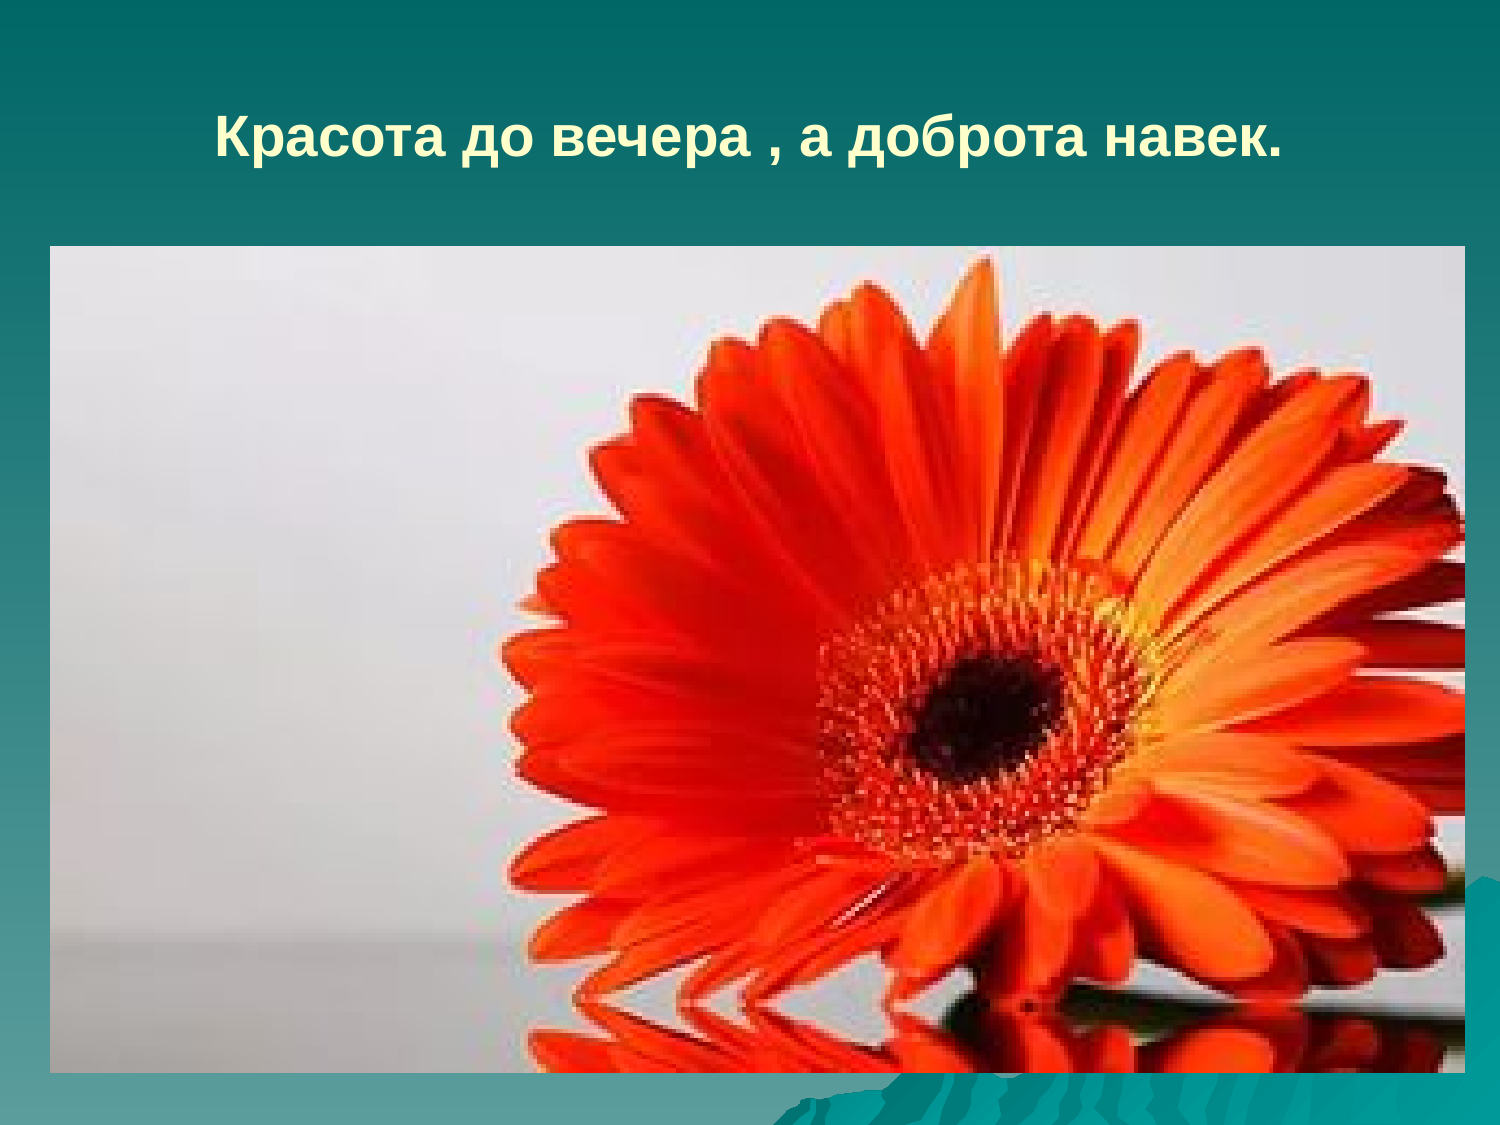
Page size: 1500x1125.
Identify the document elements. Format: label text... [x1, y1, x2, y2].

picture [49, 245, 1466, 1074]
title Красота до вечера , а доброта навек. [74, 45, 1426, 221]
